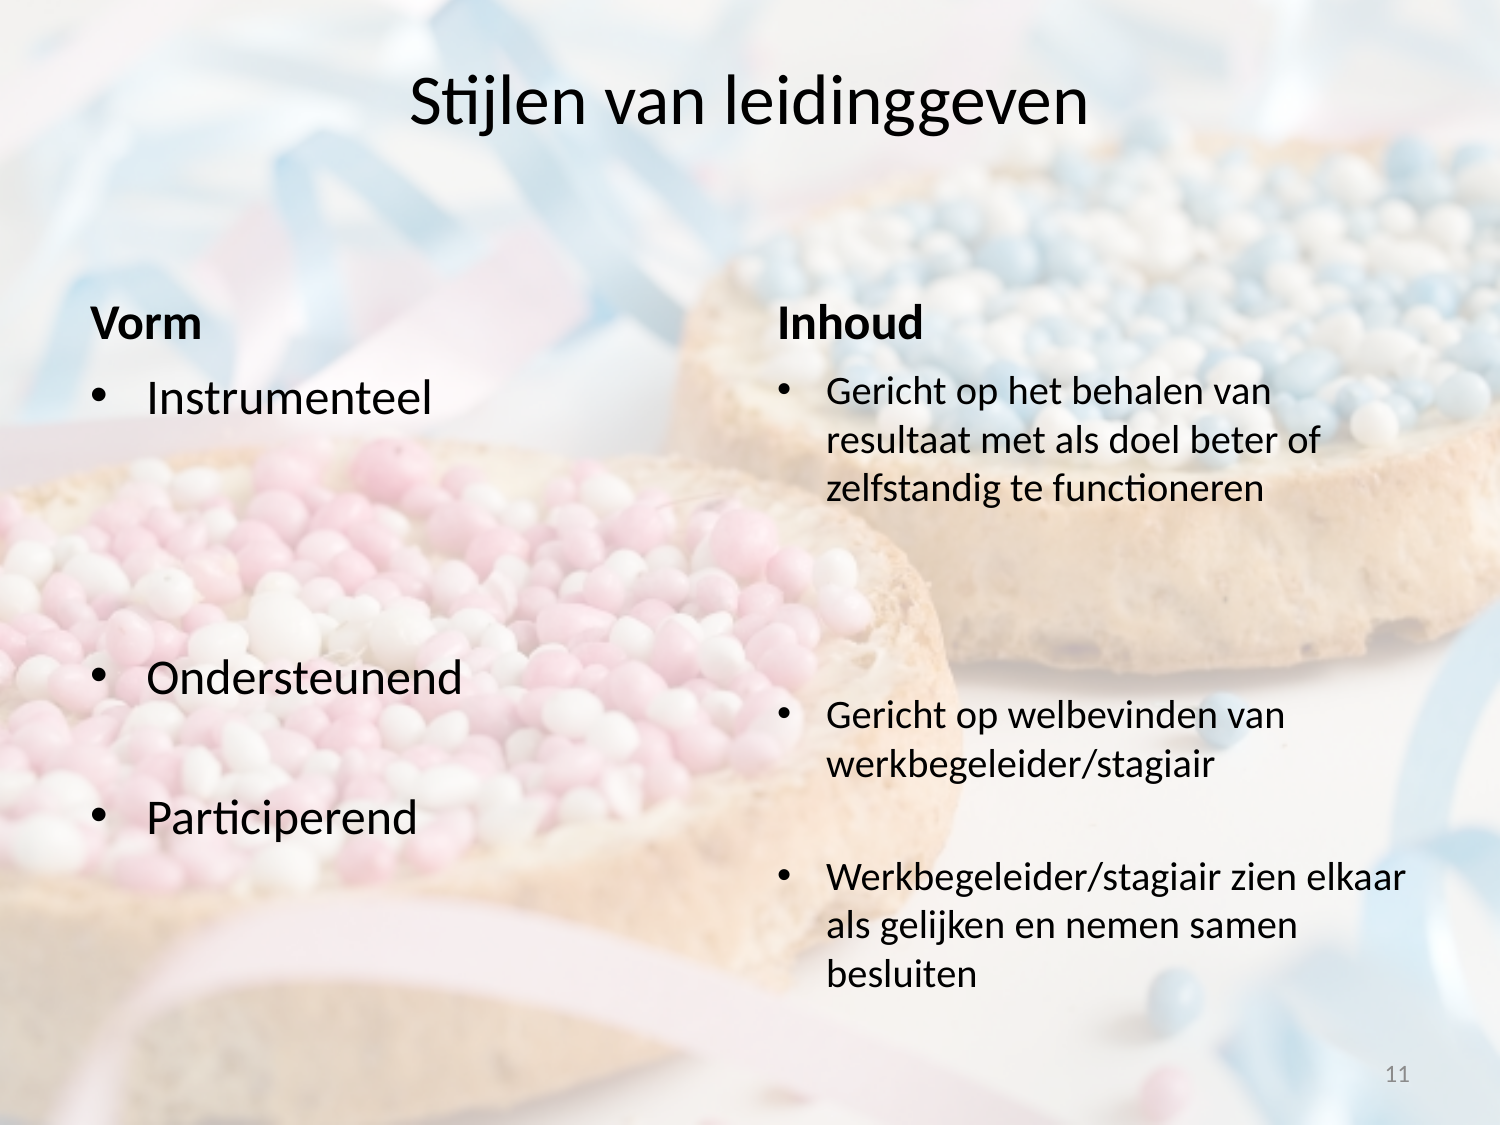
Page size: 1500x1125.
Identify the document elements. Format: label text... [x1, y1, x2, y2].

list Vorm [75, 251, 738, 356]
list Inhoud [761, 251, 1425, 356]
title Stijlen van leidinggeven [75, 45, 1425, 233]
list Instrumenteel Ondersteunend Participerend [75, 356, 738, 1005]
list Gericht op het behalen van resultaat met als doel beter of zelfstandig te functioneren Gericht op welbevinden van werkbegeleider/stagiair Werkbegeleider/stagiair zien elkaar als gelijken en nemen samen besluiten [761, 356, 1425, 1005]
slide_number 11 [1074, 1042, 1425, 1103]
